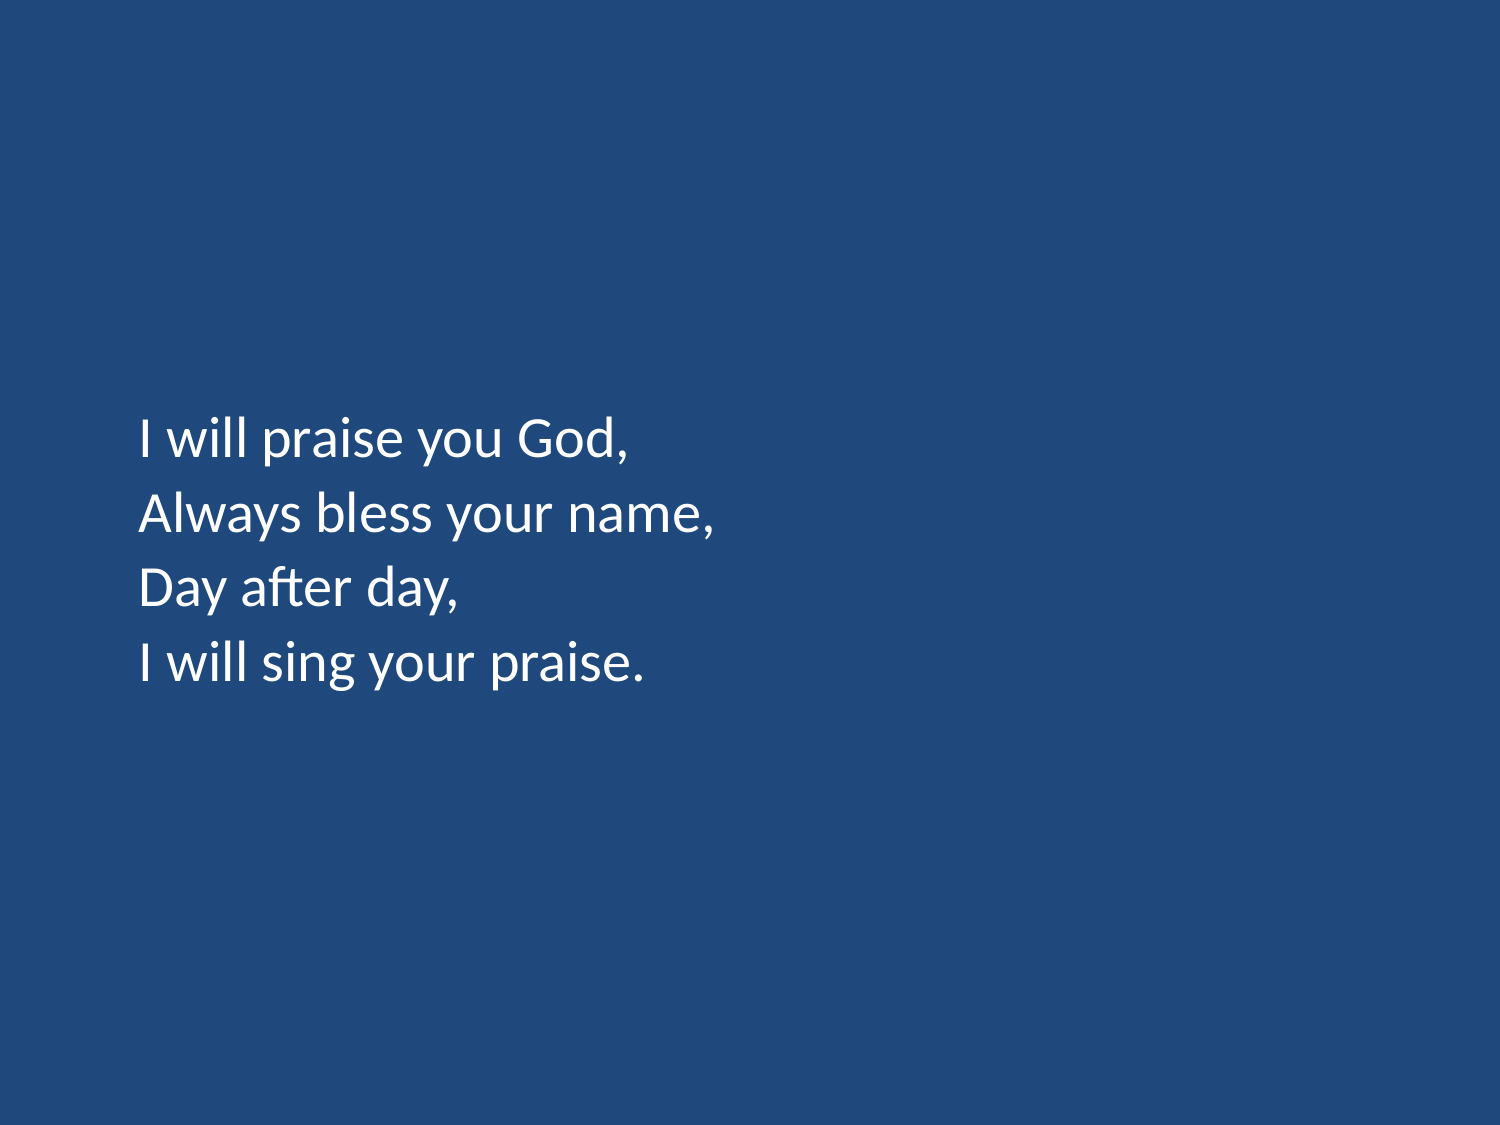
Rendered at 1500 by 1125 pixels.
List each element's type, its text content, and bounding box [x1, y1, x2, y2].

list I will praise you God, Always bless your name, Day after day, I will sing your praise. [123, 400, 1454, 725]
